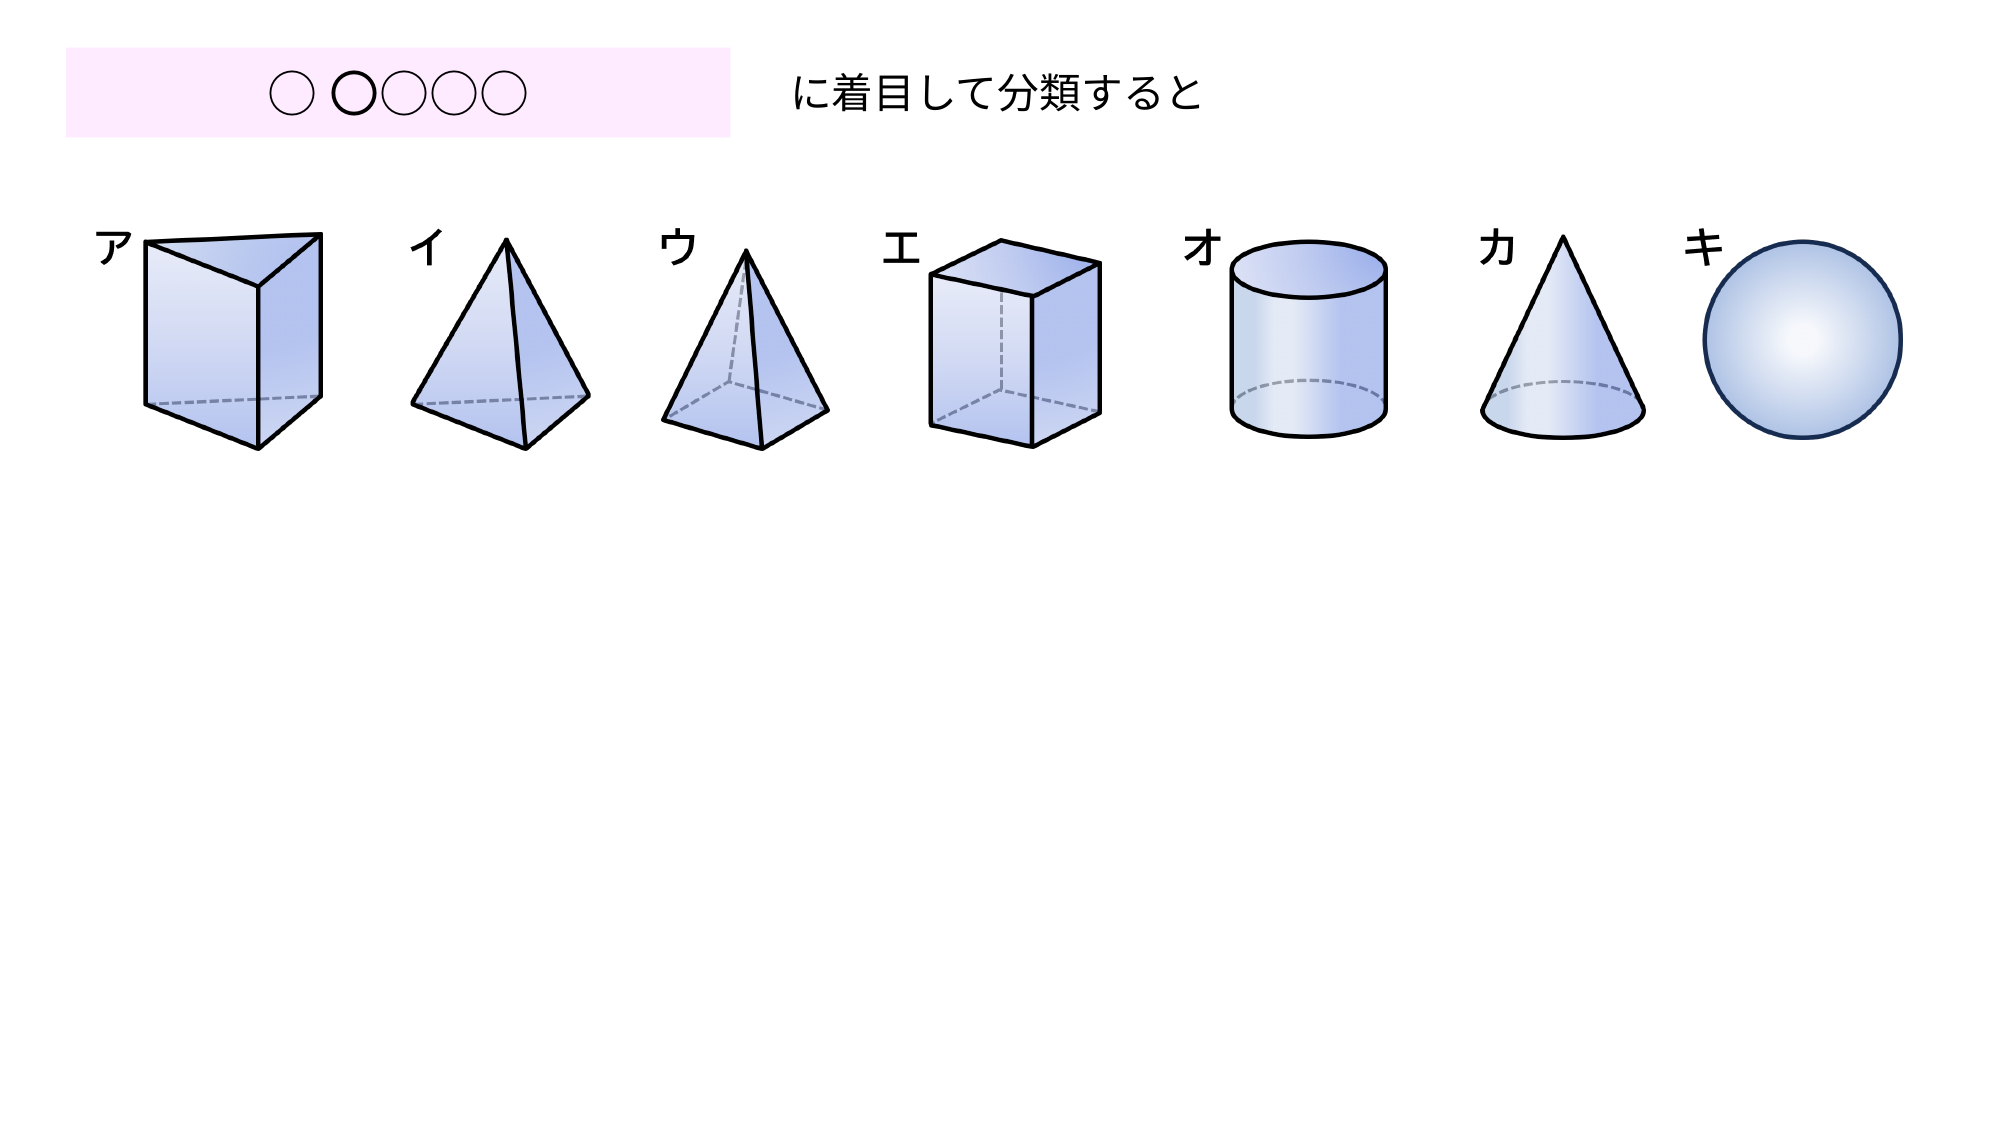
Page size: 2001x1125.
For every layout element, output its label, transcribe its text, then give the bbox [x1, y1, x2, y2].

picture [69, 206, 323, 451]
picture [857, 206, 1102, 449]
picture [1452, 206, 1646, 440]
text_box ○〇○○○ [66, 47, 731, 138]
picture [633, 206, 830, 451]
text_box に着目して分類すると [775, 46, 1505, 137]
picture [1157, 206, 1388, 439]
picture [1658, 206, 1903, 440]
picture [384, 206, 591, 451]
